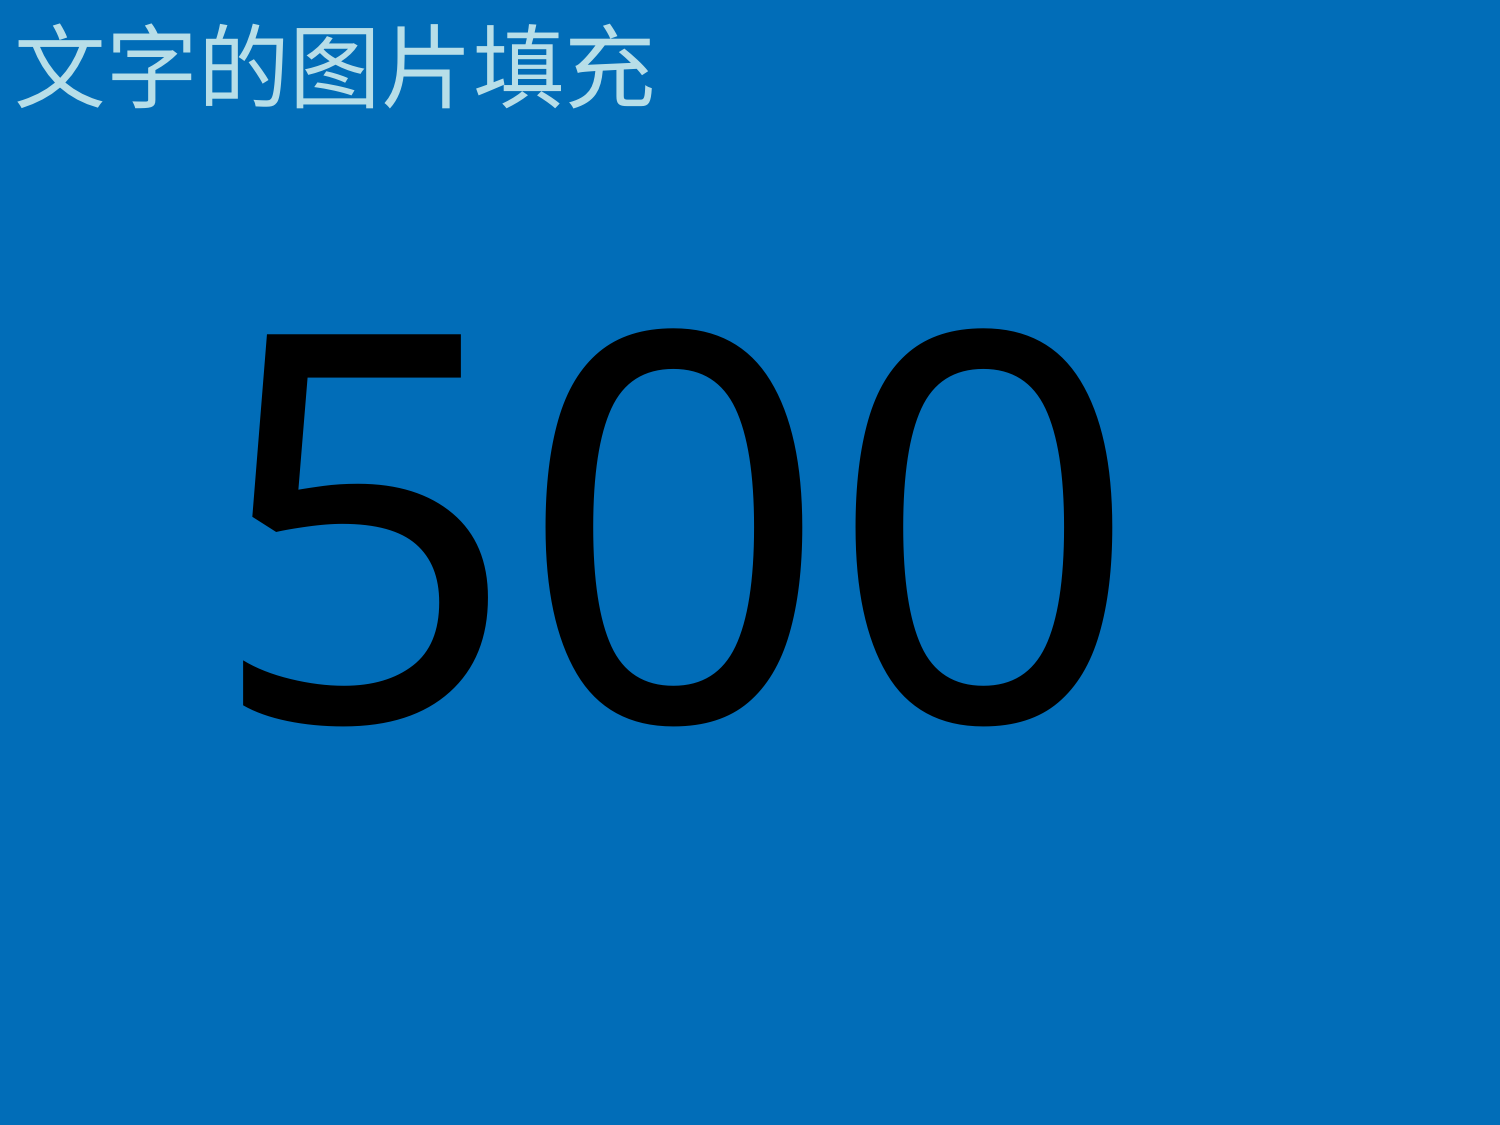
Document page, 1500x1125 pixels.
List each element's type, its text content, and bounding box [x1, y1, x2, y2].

text_box 文字的图片填充 [0, 2, 744, 128]
text_box 500 [194, 172, 1294, 838]
